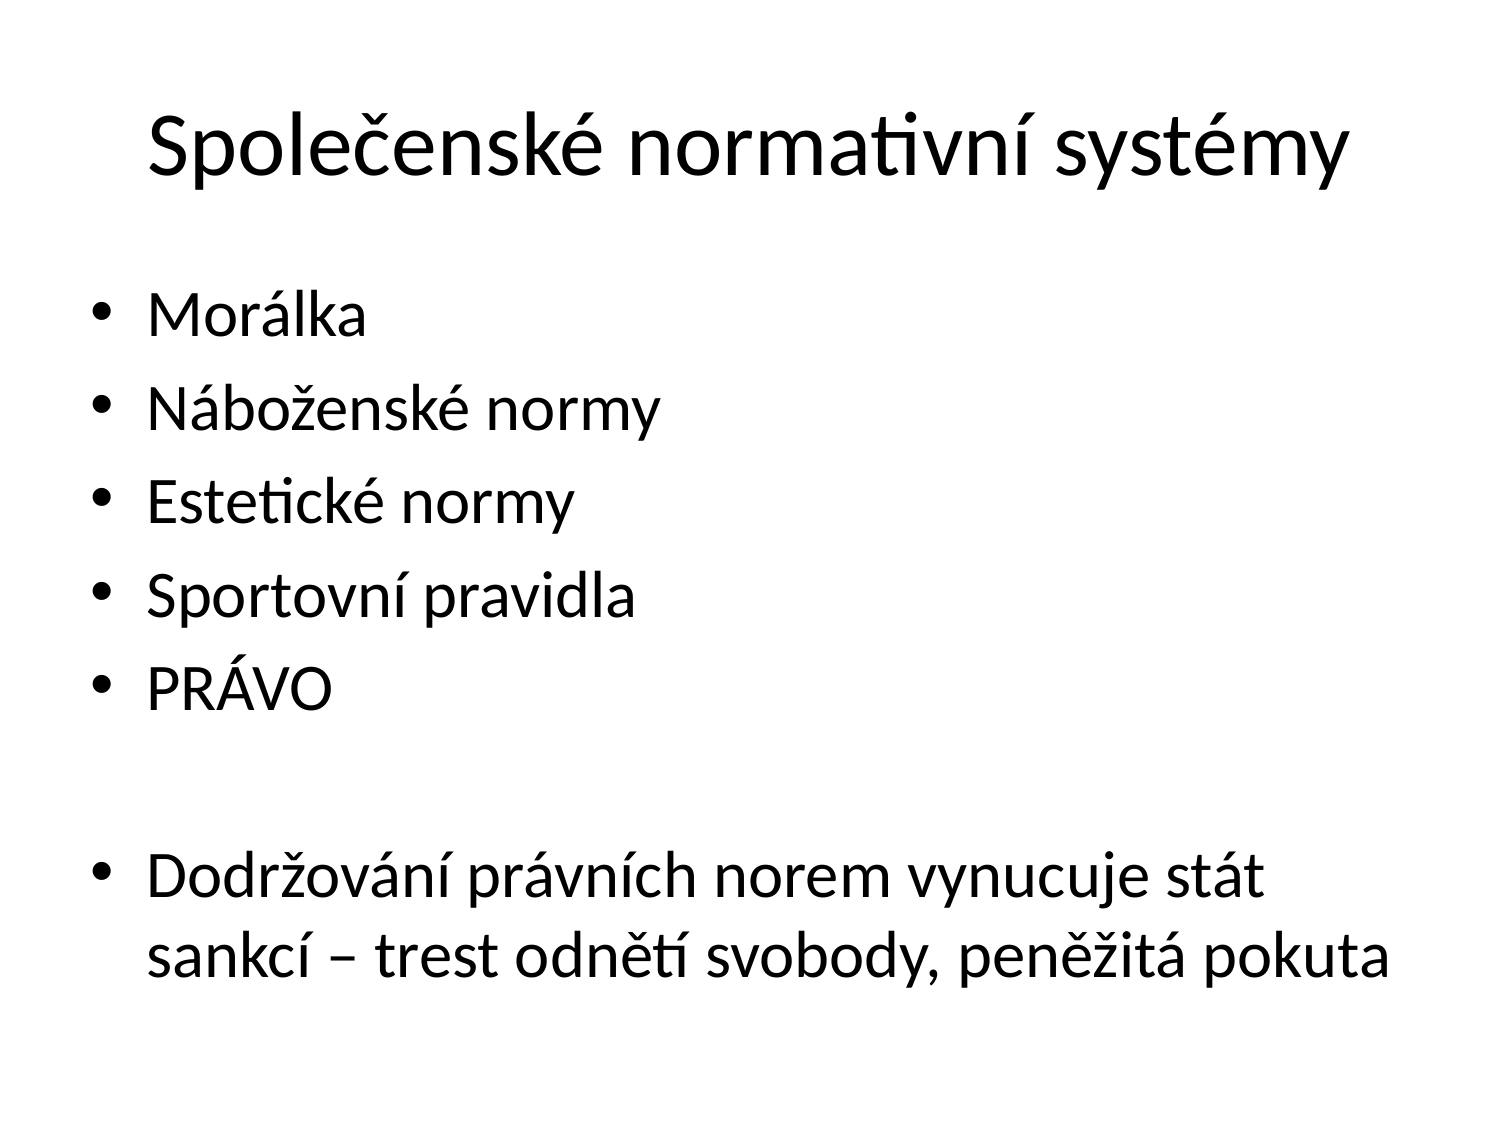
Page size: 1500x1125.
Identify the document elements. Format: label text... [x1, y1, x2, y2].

title Společenské normativní systémy [75, 45, 1425, 233]
list Morálka Náboženské normy Estetické normy Sportovní pravidla PRÁVO Dodržování právních norem vynucuje stát sankcí – trest odnětí svobody, peněžitá pokuta [75, 262, 1425, 1005]
